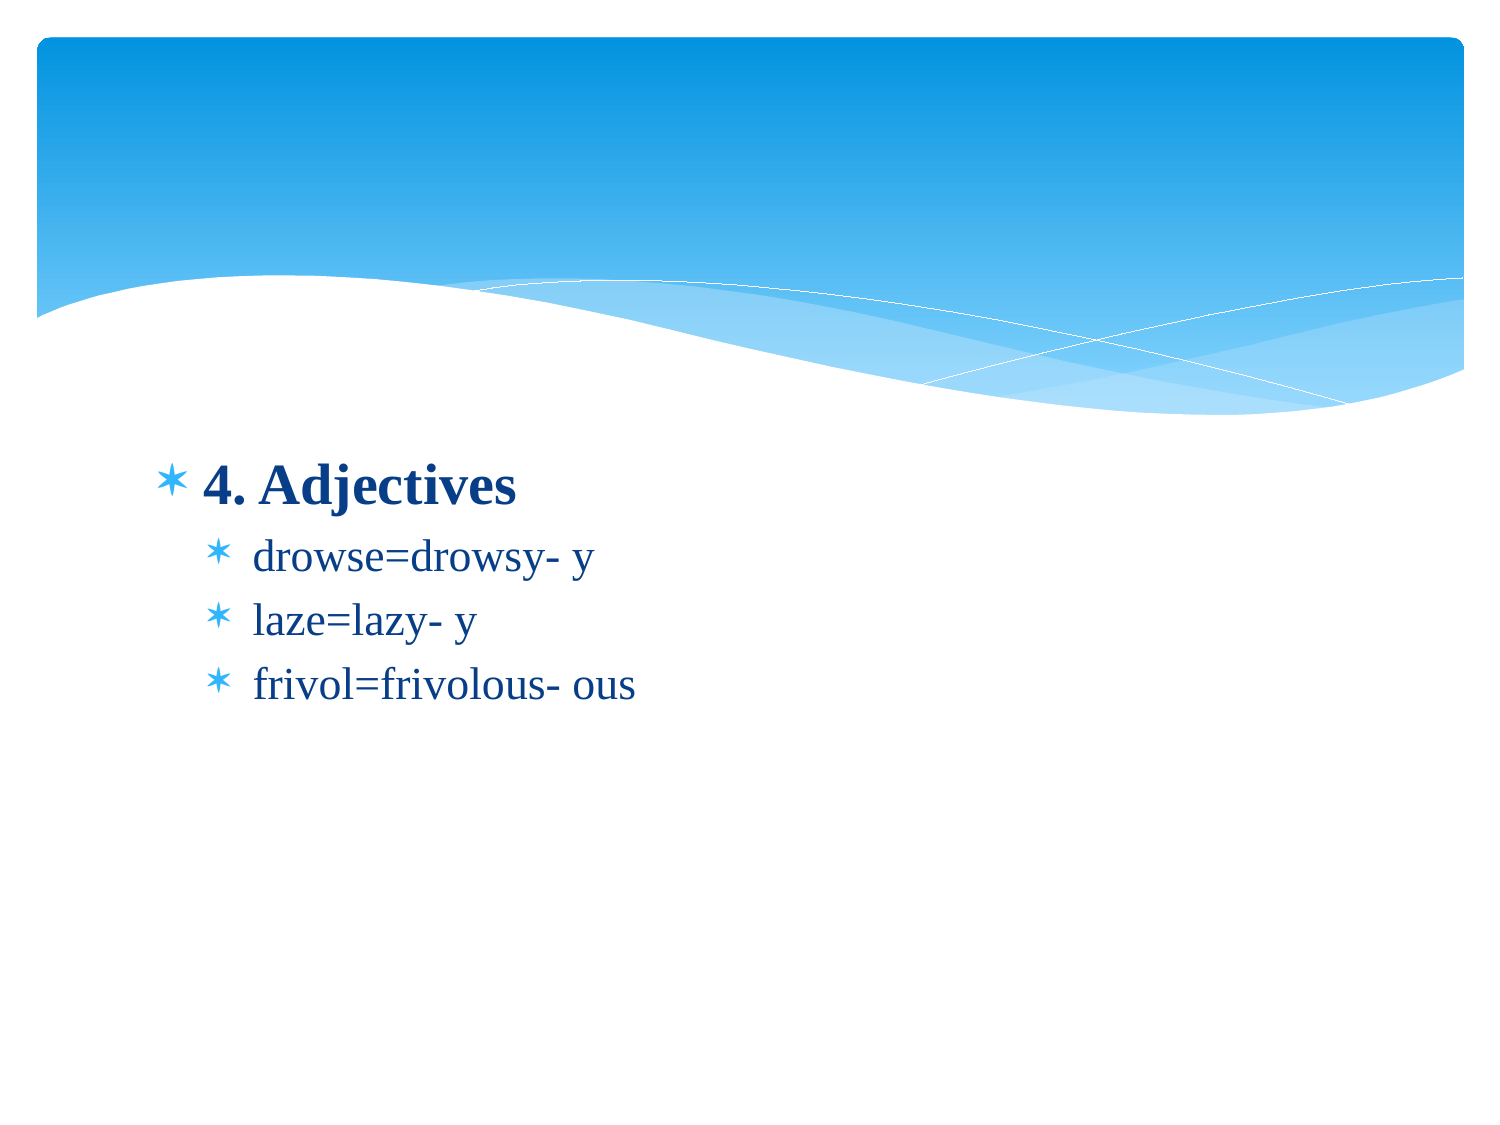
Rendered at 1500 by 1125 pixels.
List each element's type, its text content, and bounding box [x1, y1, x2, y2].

list 4. Adjectives drowse=drowsy- y laze=lazy- y frivol=frivolous- ous [143, 438, 1359, 1005]
